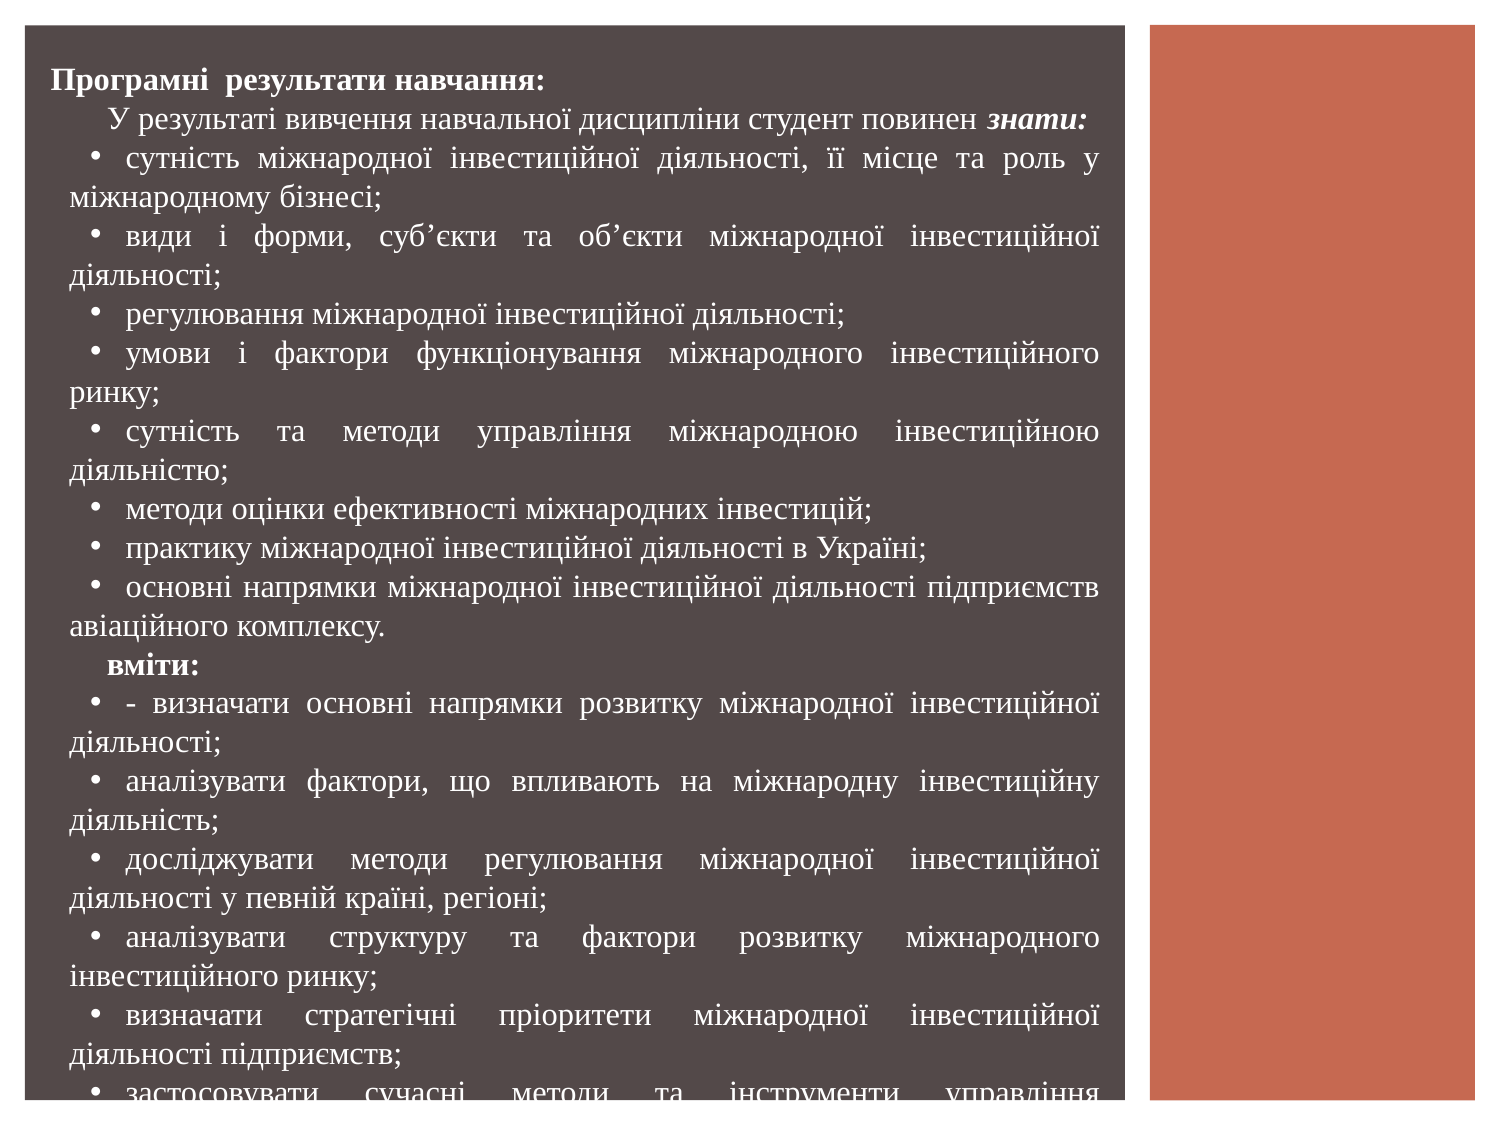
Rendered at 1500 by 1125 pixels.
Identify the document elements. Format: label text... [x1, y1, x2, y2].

text_box Програмні результати навчання: У результаті вивчення навчальної дисципліни студент повинен знати: сутність міжнародної інвестиційної діяльності, її місце та роль у міжнародному бізнесі; види і форми, суб’єкти та об’єкти міжнародної інвестиційної діяльності; регулювання міжнародної інвестиційної діяльності; умови і фактори функціонування міжнародного інвестиційного ринку; сутність та методи управління міжнародною інвестиційною діяльністю; методи оцінки ефективності міжнародних інвестицій; практику міжнародної інвестиційної діяльності в Україні; основні напрямки міжнародної інвестиційної діяльності підприємств авіаційного комплексу. вміти: - визначати основні напрямки розвитку міжнародної інвестиційної діяльності; аналізувати фактори, що впливають на міжнародну інвестиційну діяльність; досліджувати методи регулювання міжнародної інвестиційної діяльності у певній країні, регіоні; аналізувати структуру та фактори розвитку міжнародного інвестиційного ринку; визначати стратегічні пріоритети міжнародної інвестиційної діяльності підприємств; застосовувати сучасні методи та інструменти управління міжнародною інвестиційною діяльністю підприємств. [35, 42, 1117, 1125]
